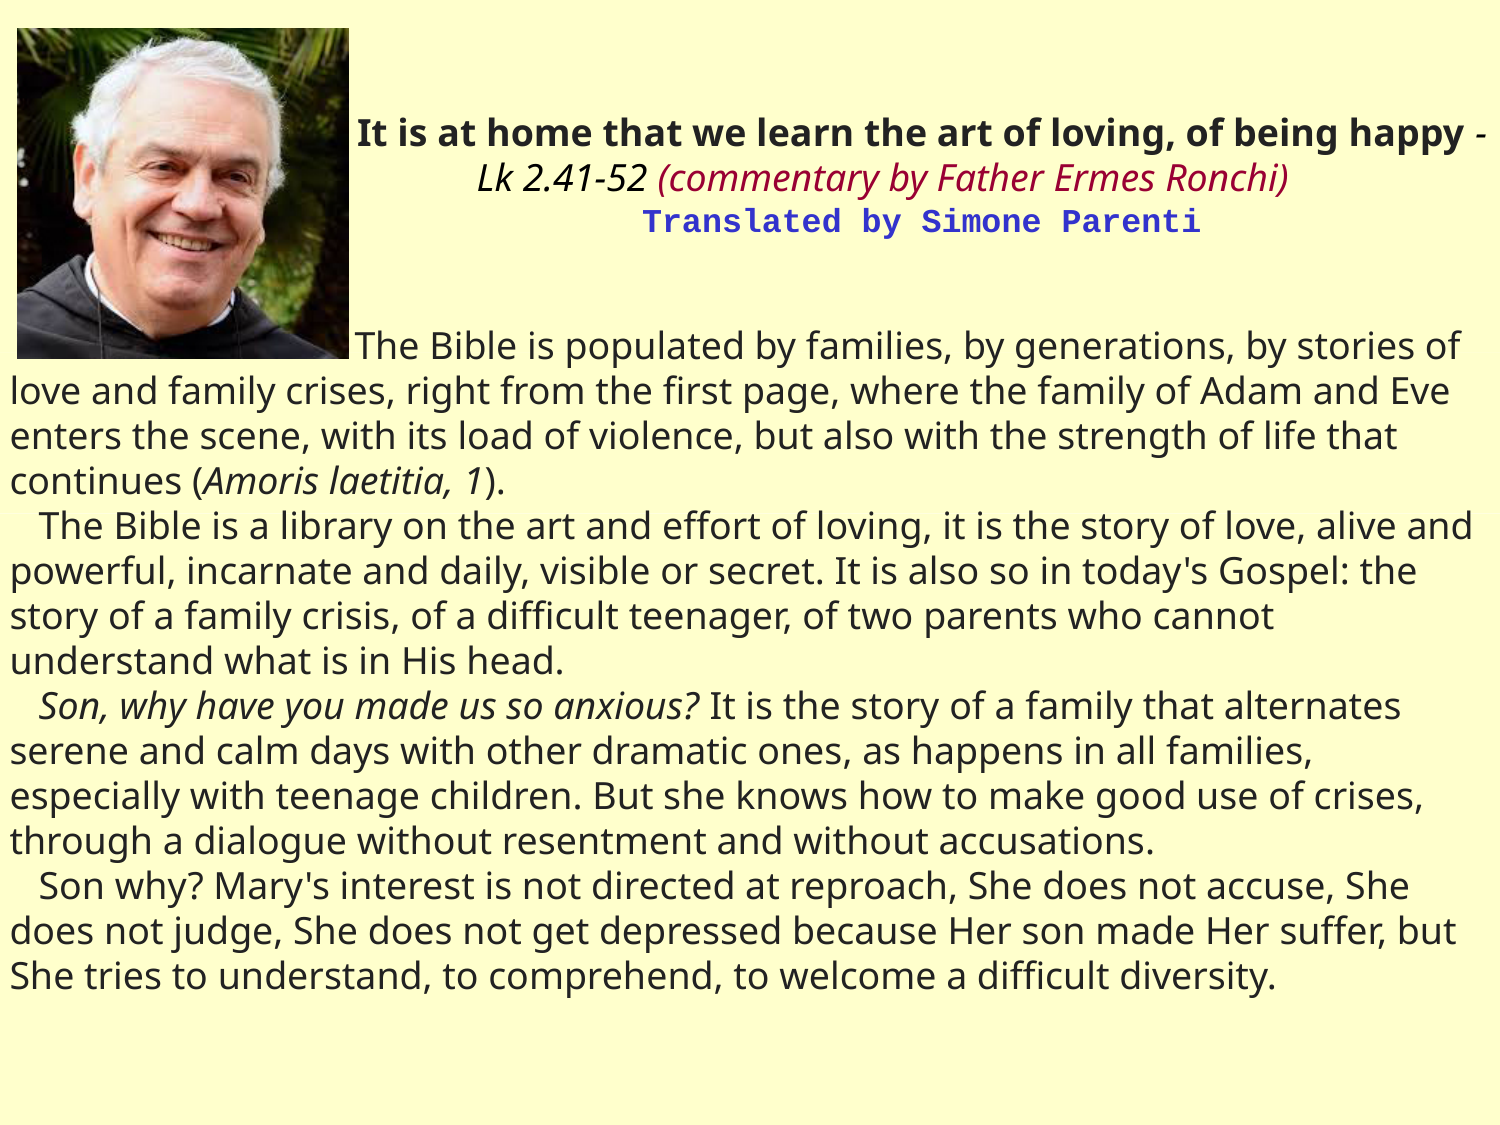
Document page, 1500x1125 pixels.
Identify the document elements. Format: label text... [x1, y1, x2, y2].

picture [17, 28, 349, 359]
text_box The Bible is populated by families, by generations, by stories of love and family crises, right from the first page, where the family of Adam and Eve enters the scene, with its load of violence, but also with the strength of life that continues (Amoris laetitia, 1). The Bible is a library on the art and effort of loving, it is the story of love, alive and powerful, incarnate and daily, visible or secret. It is also so in today's Gospel: the story of a family crisis, of a difficult teenager, of two parents who cannot understand what is in His head. Son, why have you made us so anxious? It is the story of a family that alternates serene and calm days with other dramatic ones, as happens in all families, especially with teenage children. But she knows how to make good use of crises, through a dialogue without resentment and without accusations. Son why? Mary's interest is not directed at reproach, She does not accuse, She does not judge, She does not get depressed because Her son made Her suffer, but She tries to understand, to comprehend, to welcome a difficult diversity. [0, 314, 1495, 1005]
text_box It is at home that we learn the art of loving, of being happy - Lk 2.41-52 (commentary by Father Ermes Ronchi) Translated by Simone Parenti [349, 101, 1500, 246]
